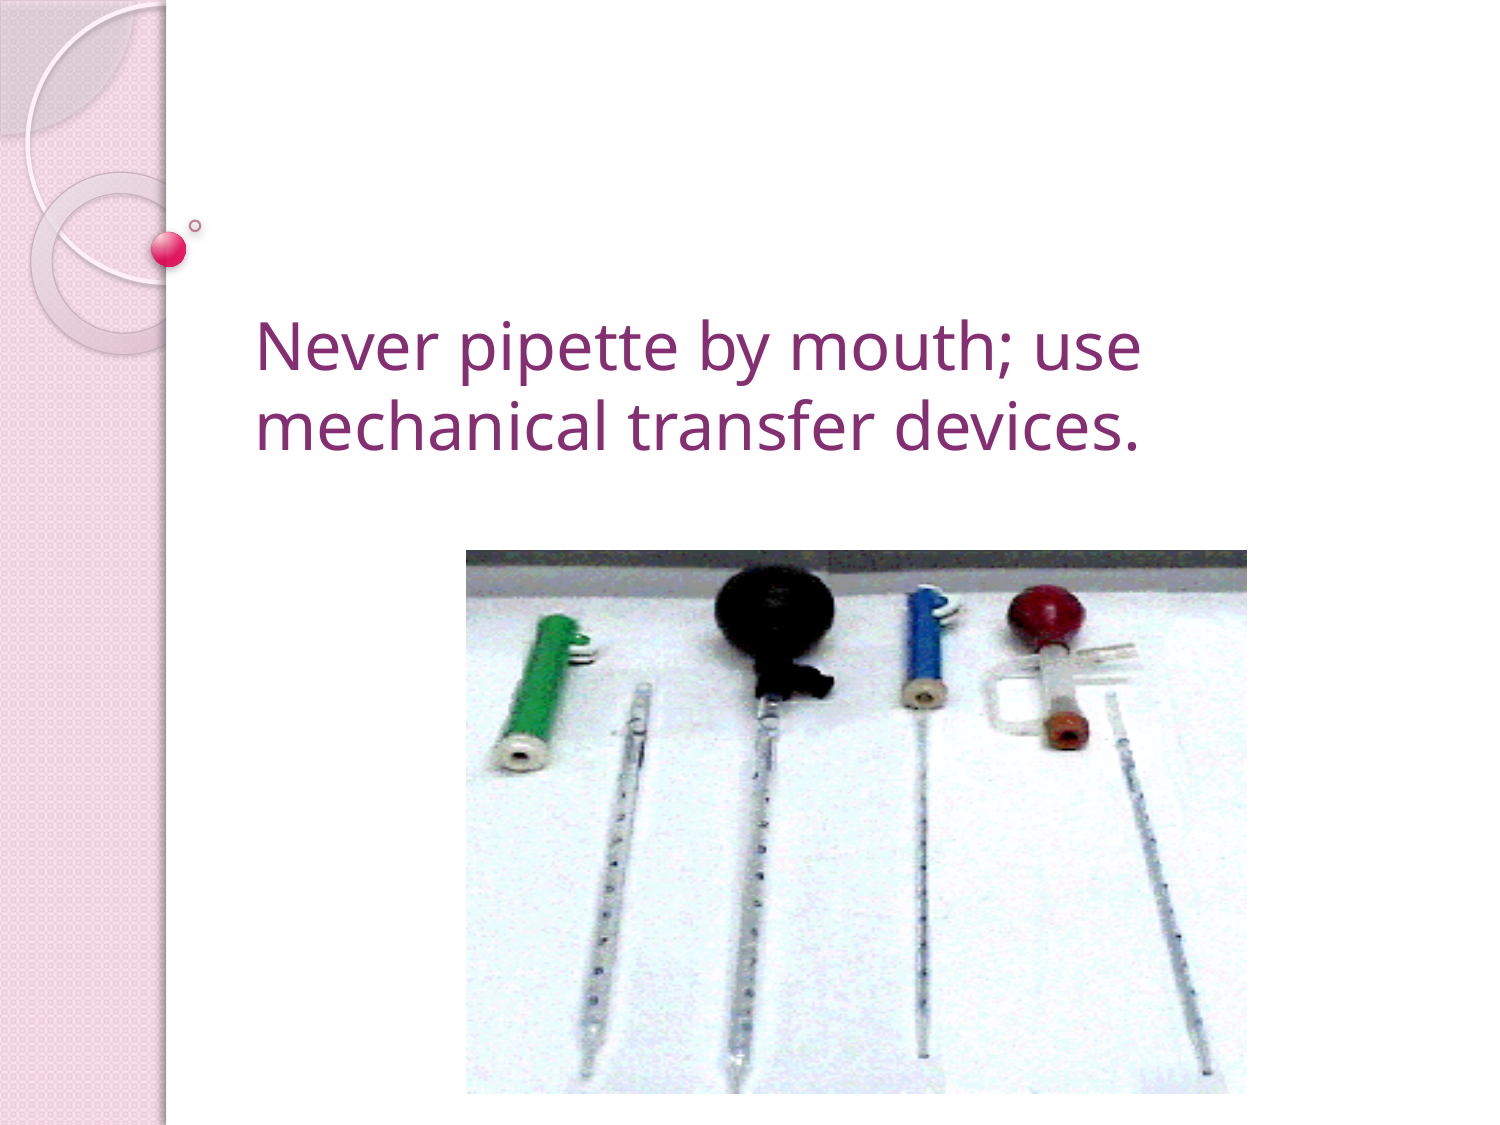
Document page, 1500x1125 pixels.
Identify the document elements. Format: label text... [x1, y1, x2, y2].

subtitle Never pipette by mouth; use mechanical transfer devices. [234, 303, 1450, 591]
picture [466, 550, 1247, 1095]
